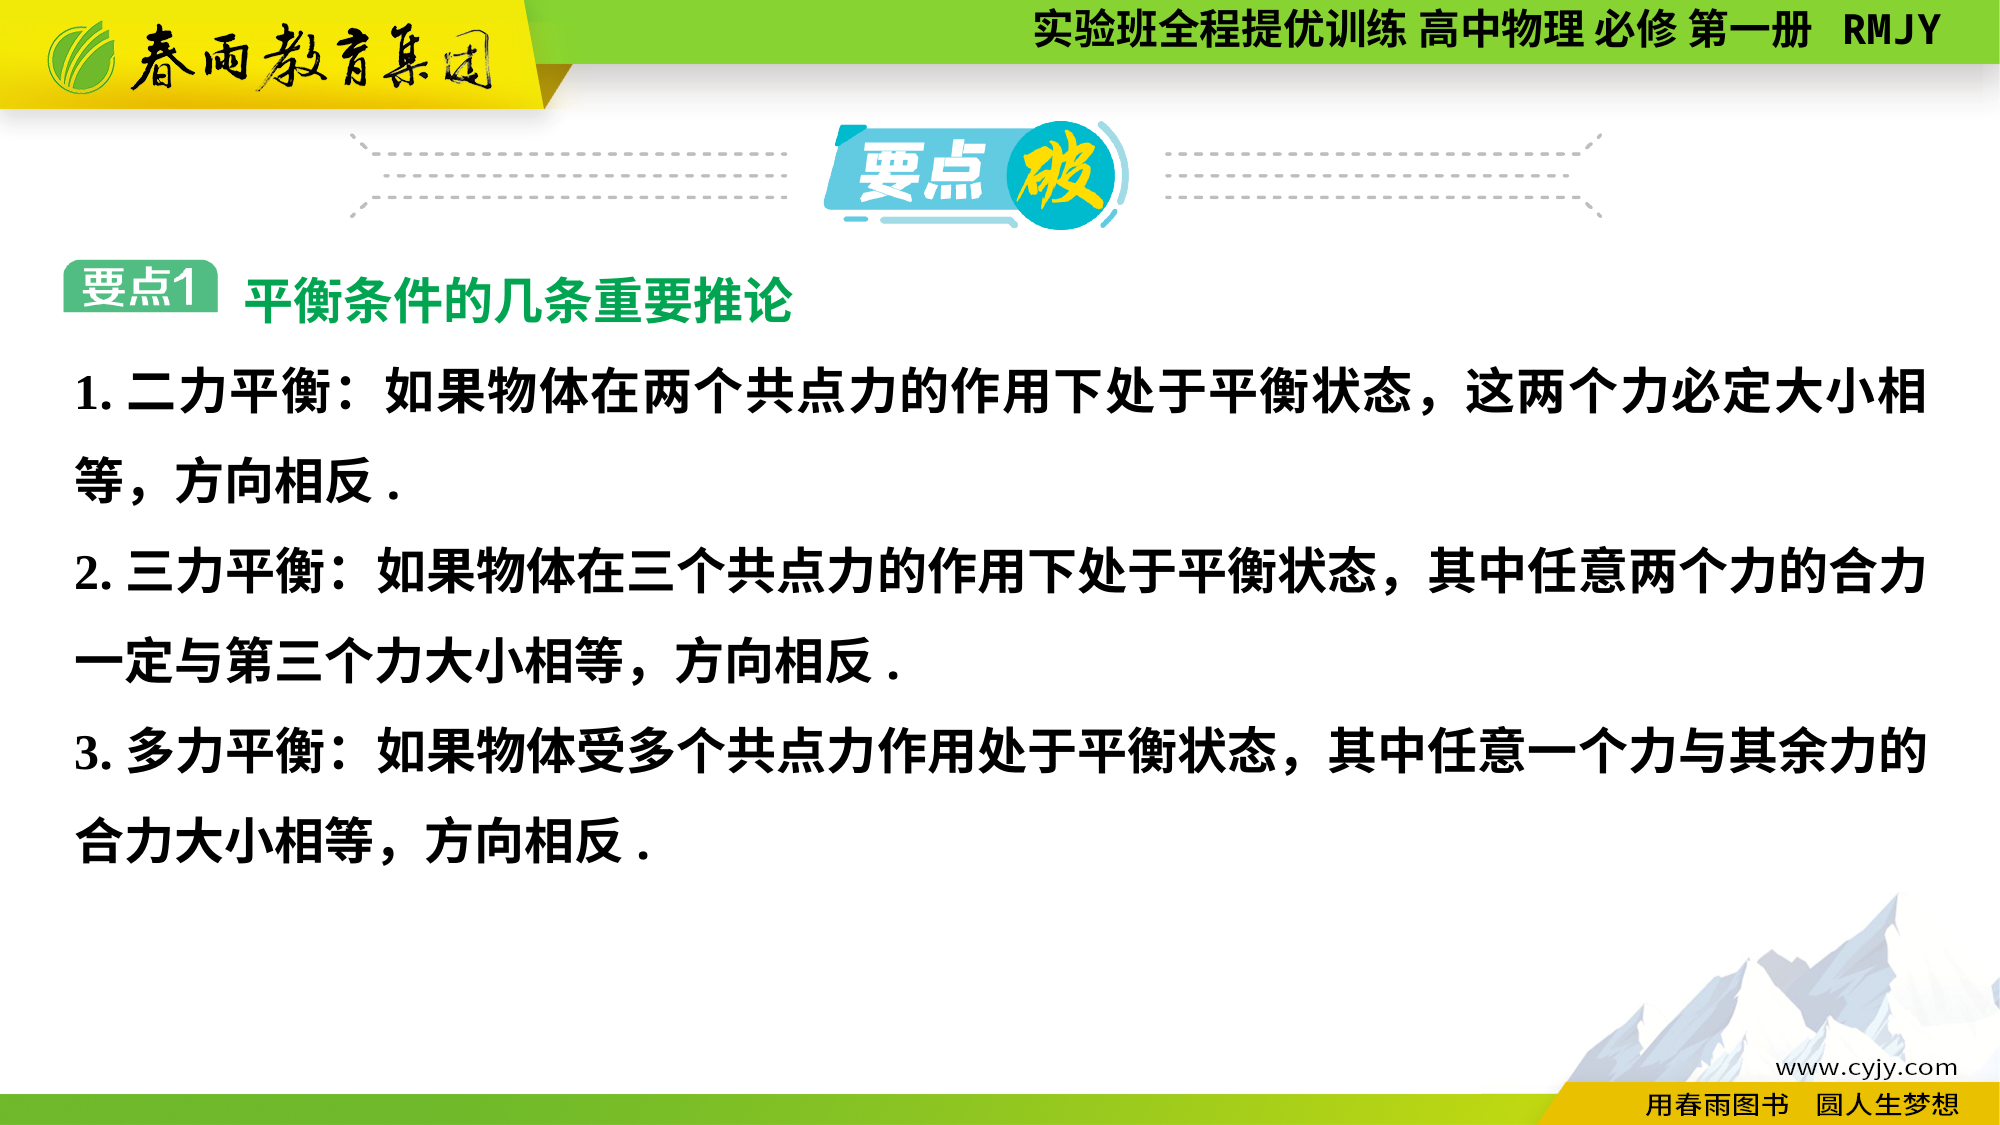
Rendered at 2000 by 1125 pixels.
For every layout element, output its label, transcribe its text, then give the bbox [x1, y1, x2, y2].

list 平衡条件的几条重要推论 1.二力平衡：如果物体在两个共点力的作用下处于平衡状态，这两个力必定大小相等，方向相反. 2.三力平衡：如果物体在三个共点力的作用下处于平衡状态，其中任意两个力的合力一定与第三个力大小相等，方向相反. 3.多力平衡：如果物体受多个共点力作用处于平衡状态，其中任意一个力与其余力的合力大小相等，方向相反. [59, 232, 1944, 872]
picture [0, 0, 2000, 1125]
